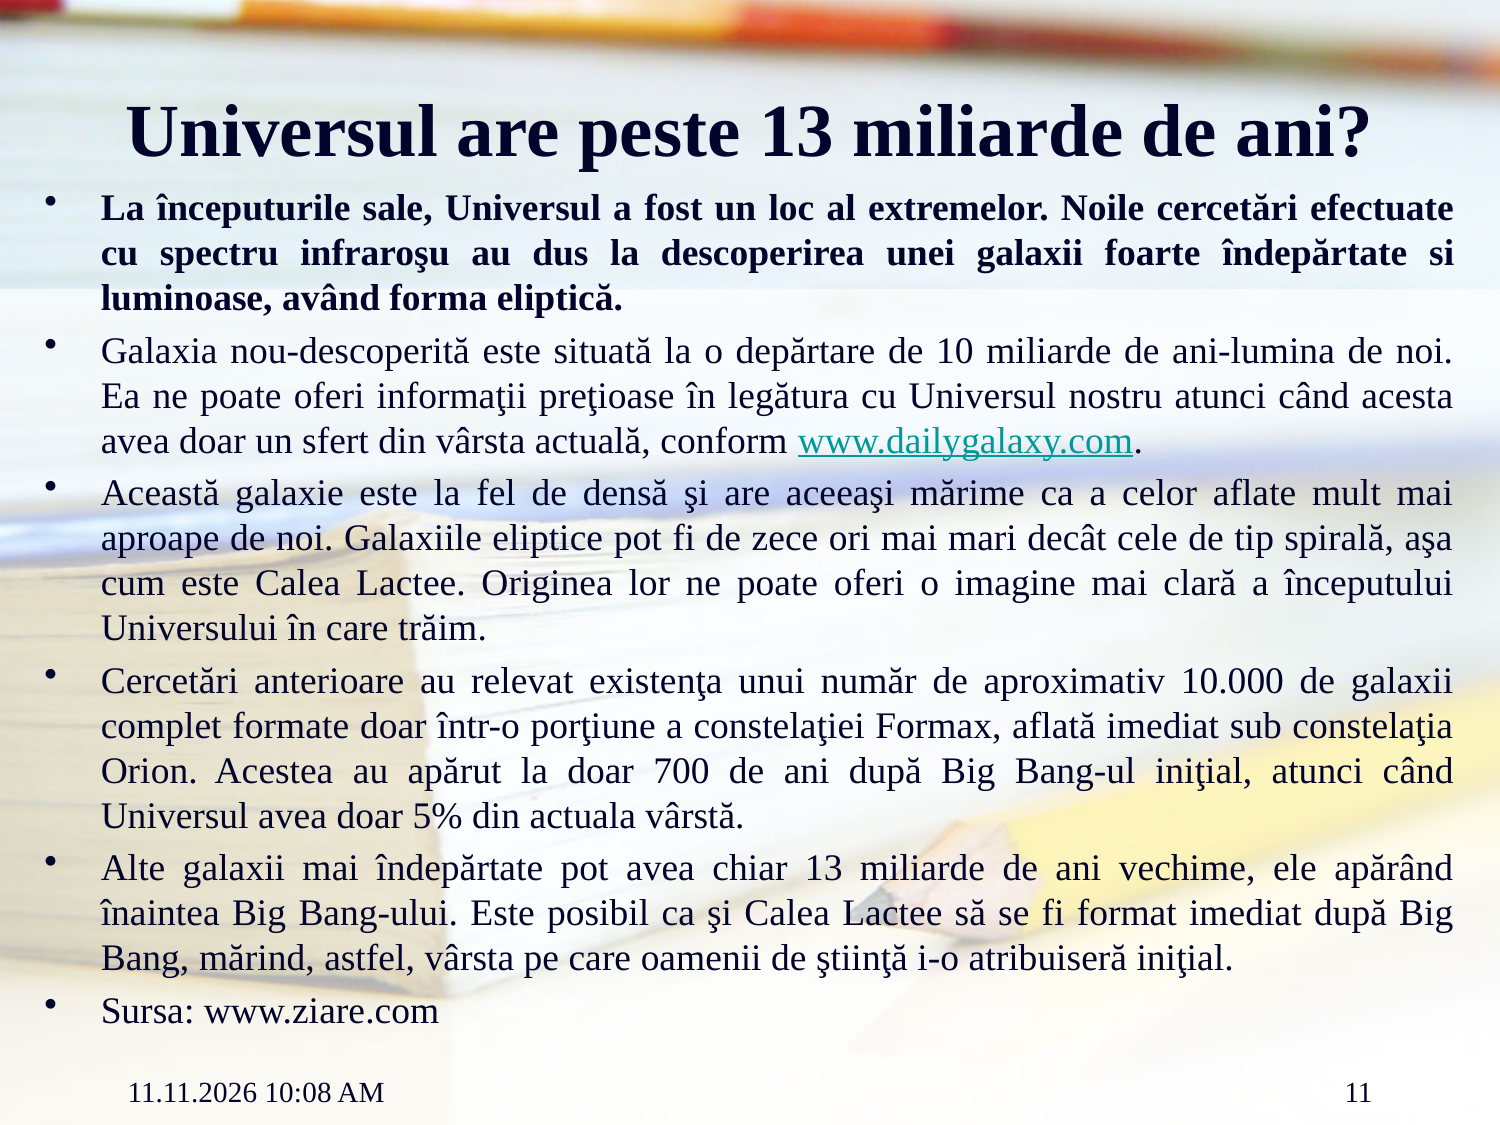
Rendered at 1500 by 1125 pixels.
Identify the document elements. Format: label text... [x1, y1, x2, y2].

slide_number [112, 1065, 426, 1114]
title Universul are peste 13 miliarde de ani? [29, 32, 1471, 175]
slide_number 11 [1074, 1065, 1388, 1114]
list La începuturile sale, Universul a fost un loc al extremelor. Noile cercetări efectuate cu spectru infraroşu au dus la descoperirea unei galaxii foarte îndepărtate si luminoase, având forma eliptică. Galaxia nou-descoperită este situată la o depărtare de 10 miliarde de ani-lumina de noi. Ea ne poate oferi informaţii preţioase în legătura cu Universul nostru atunci când acesta avea doar un sfert din vârsta actuală, conform www.dailygalaxy.com. Această galaxie este la fel de densă şi are aceeaşi mărime ca a celor aflate mult mai aproape de noi. Galaxiile eliptice pot fi de zece ori mai mari decât cele de tip spirală, aşa cum este Calea Lactee. Originea lor ne poate oferi o imagine mai clară a începutului Universului în care trăim. Cercetări anterioare au relevat existenţa unui număr de aproximativ 10.000 de galaxii complet formate doar într-o porţiune a constelaţiei Formax, aflată imediat sub constelaţia Orion. Acestea au apărut la doar 700 de ani după Big Bang-ul iniţial, atunci când Universul avea doar 5% din actuala vârstă. Alte galaxii mai îndepărtate pot avea chiar 13 miliarde de ani vechime, ele apărând înaintea Big Bang-ului. Este posibil ca şi Calea Lactee să se fi format imediat după Big Bang, mărind, astfel, vârsta pe care oamenii de ştiinţă i-o atribuiseră iniţial. Sursa: www.ziare.com [29, 175, 1471, 1044]
picture [0, 0, 1500, 1125]
